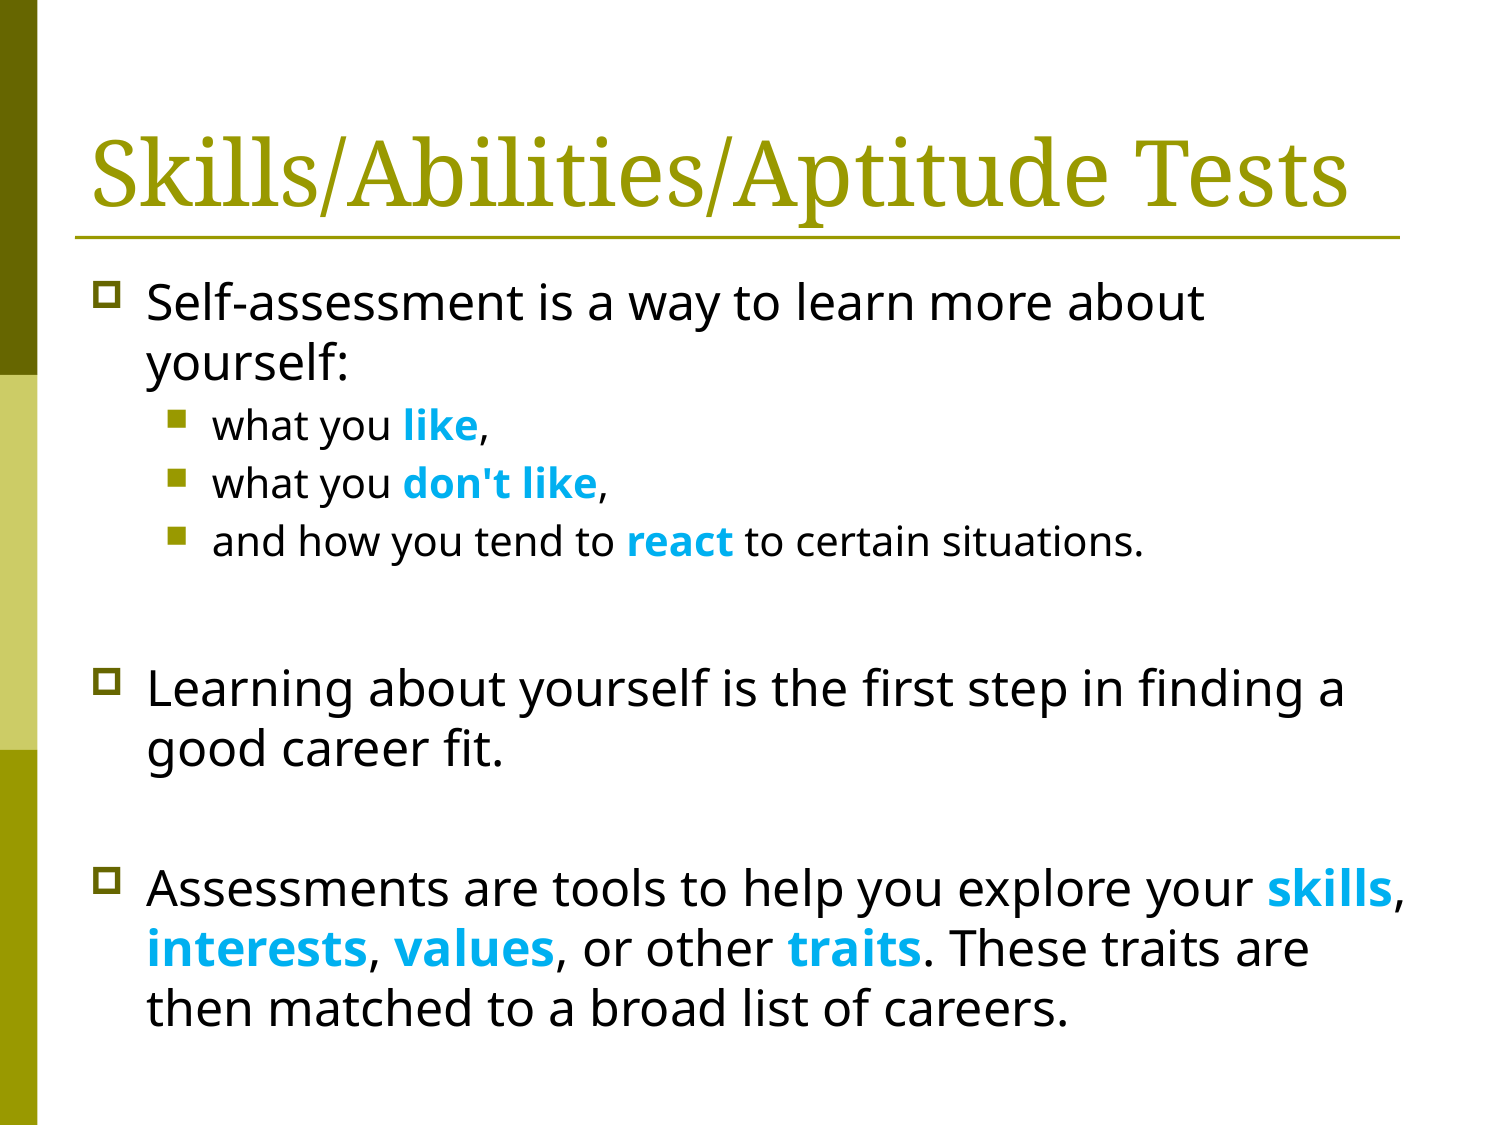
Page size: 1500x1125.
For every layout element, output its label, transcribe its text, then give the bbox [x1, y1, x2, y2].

list Self-assessment is a way to learn more about yourself: what you like, what you don't like, and how you tend to react to certain situations. Learning about yourself is the first step in finding a good career fit. Assessments are tools to help you explore your skills, interests, values, or other traits. These traits are then matched to a broad list of careers. [74, 262, 1426, 1006]
title Skills/Abilities/Aptitude Tests [74, 45, 1426, 233]
